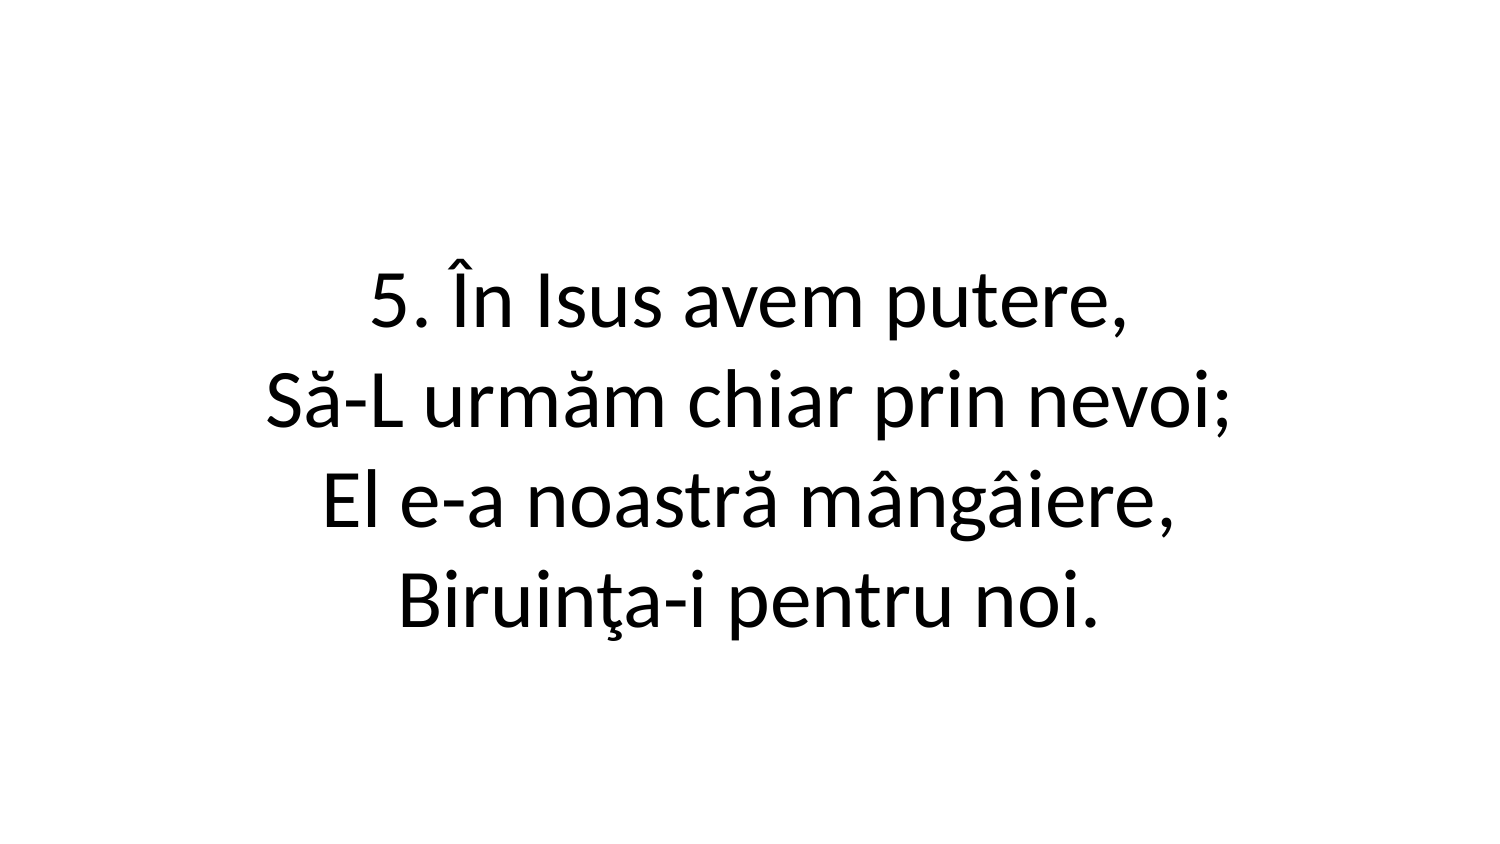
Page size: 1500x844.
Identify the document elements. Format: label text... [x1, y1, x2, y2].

text_box 5. În Isus avem putere, Să-L urmăm chiar prin nevoi; El e-a noastră mângâiere, Biruinţa-i pentru noi. [250, 192, 1250, 652]
